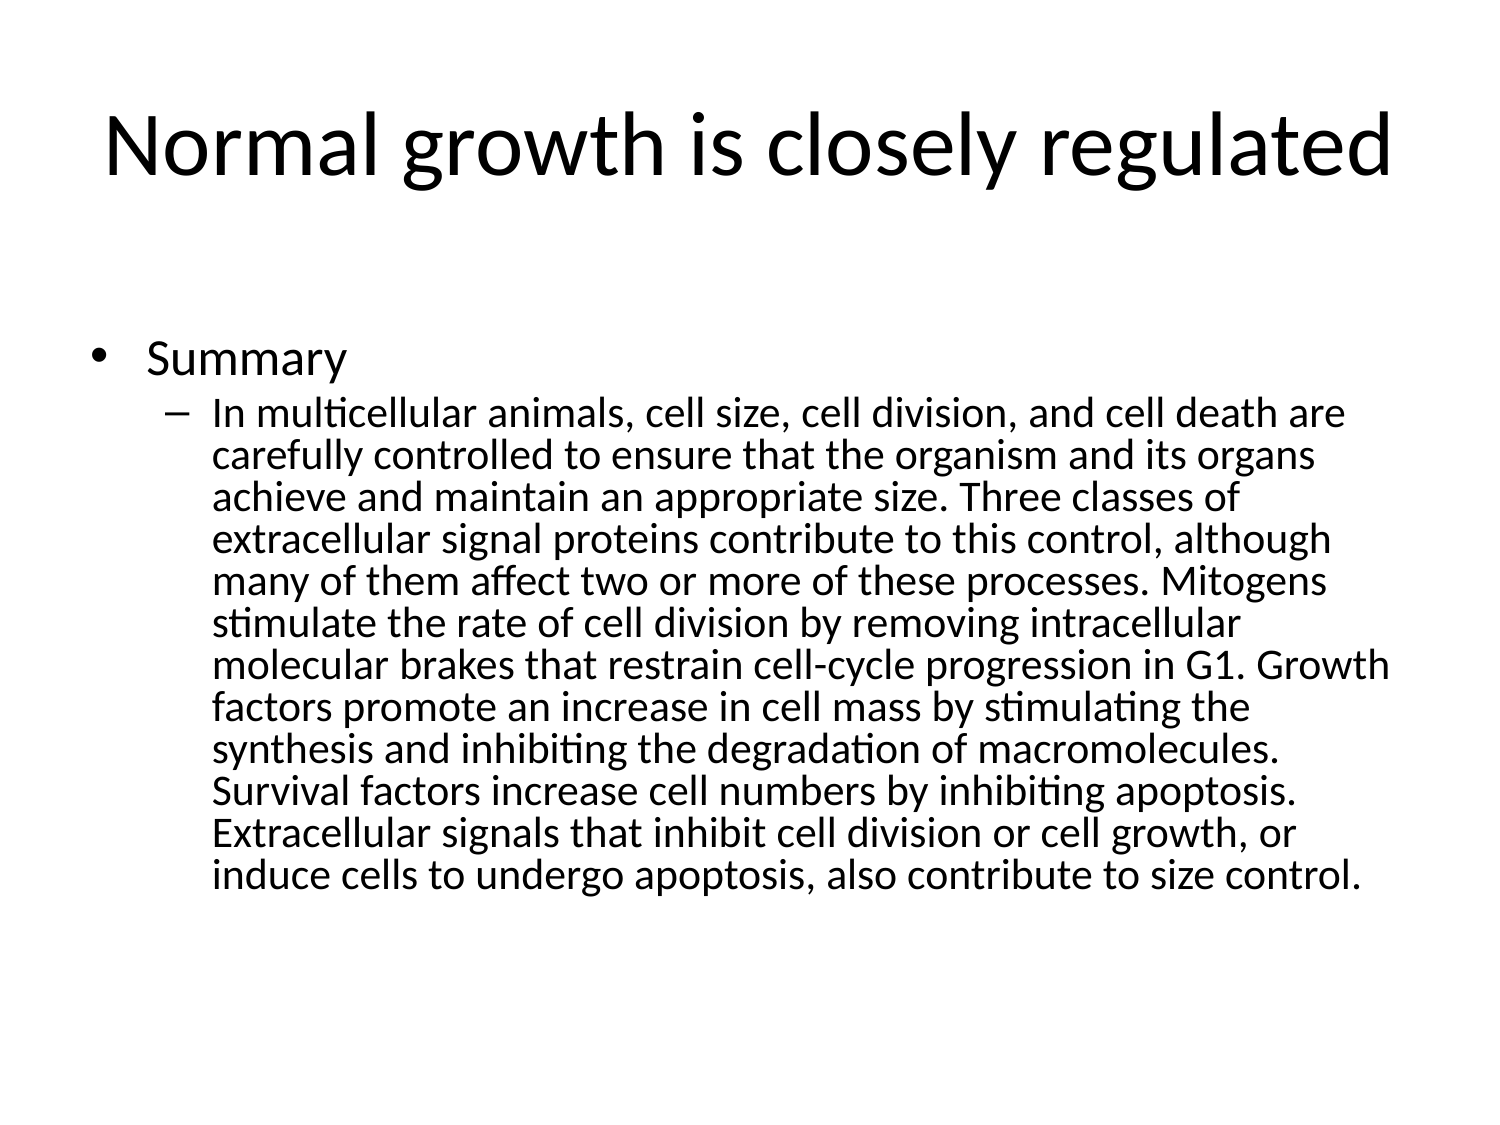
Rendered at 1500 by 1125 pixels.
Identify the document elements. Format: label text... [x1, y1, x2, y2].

title Normal growth is closely regulated [75, 45, 1425, 233]
list Summary In multicellular animals, cell size, cell division, and cell death are carefully controlled to ensure that the organism and its organs achieve and maintain an appropriate size. Three classes of extracellular signal proteins contribute to this control, although many of them affect two or more of these processes. Mitogens stimulate the rate of cell division by removing intracellular molecular brakes that restrain cell-cycle progression in G1. Growth factors promote an increase in cell mass by stimulating the synthesis and inhibiting the degradation of macromolecules. Survival factors increase cell numbers by inhibiting apoptosis. Extracellular signals that inhibit cell division or cell growth, or induce cells to undergo apoptosis, also contribute to size control. [75, 275, 1425, 999]
